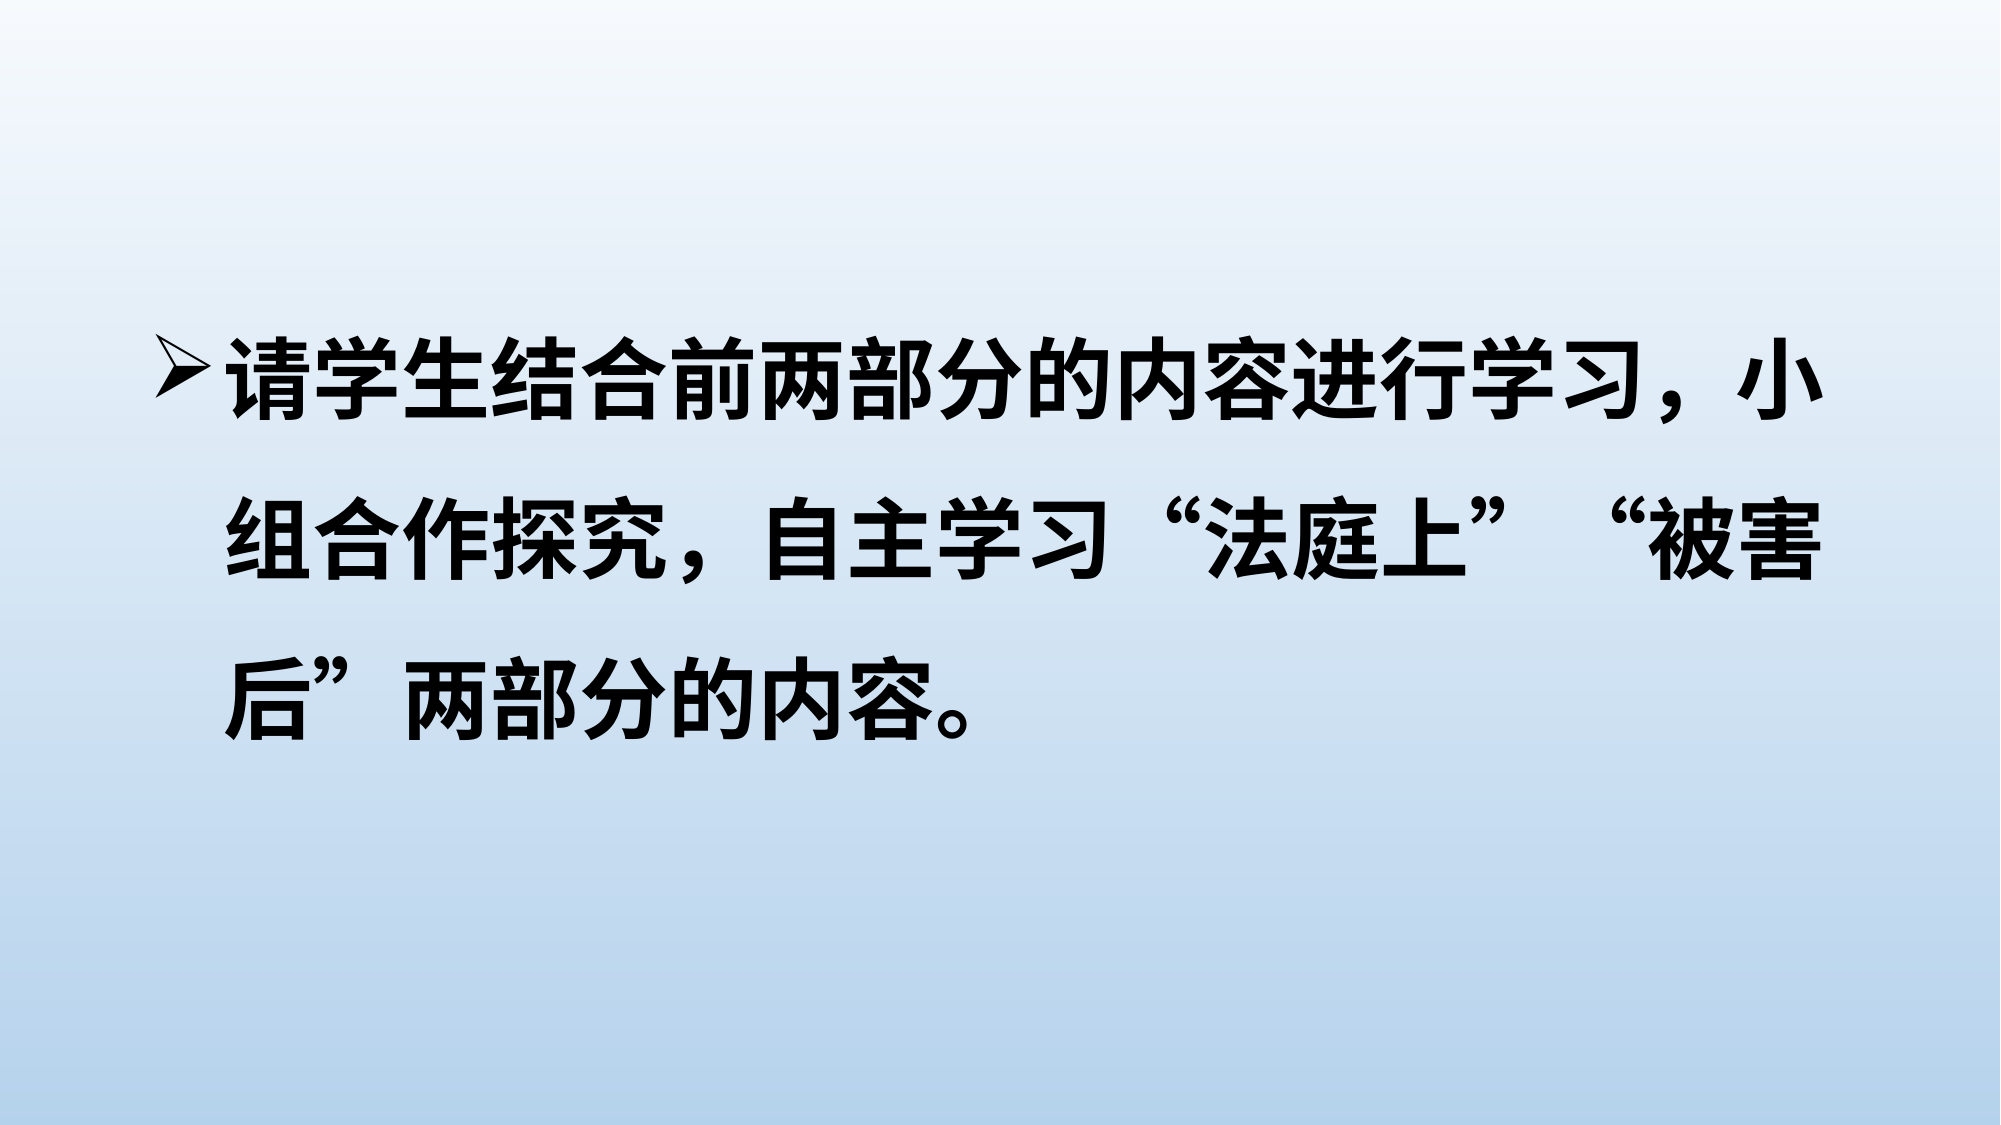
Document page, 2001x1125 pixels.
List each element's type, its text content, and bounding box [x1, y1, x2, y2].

text_box 请学生结合前两部分的内容进行学习，小组合作探究，自主学习“法庭上”“被害后”两部分的内容。 [133, 263, 1898, 758]
